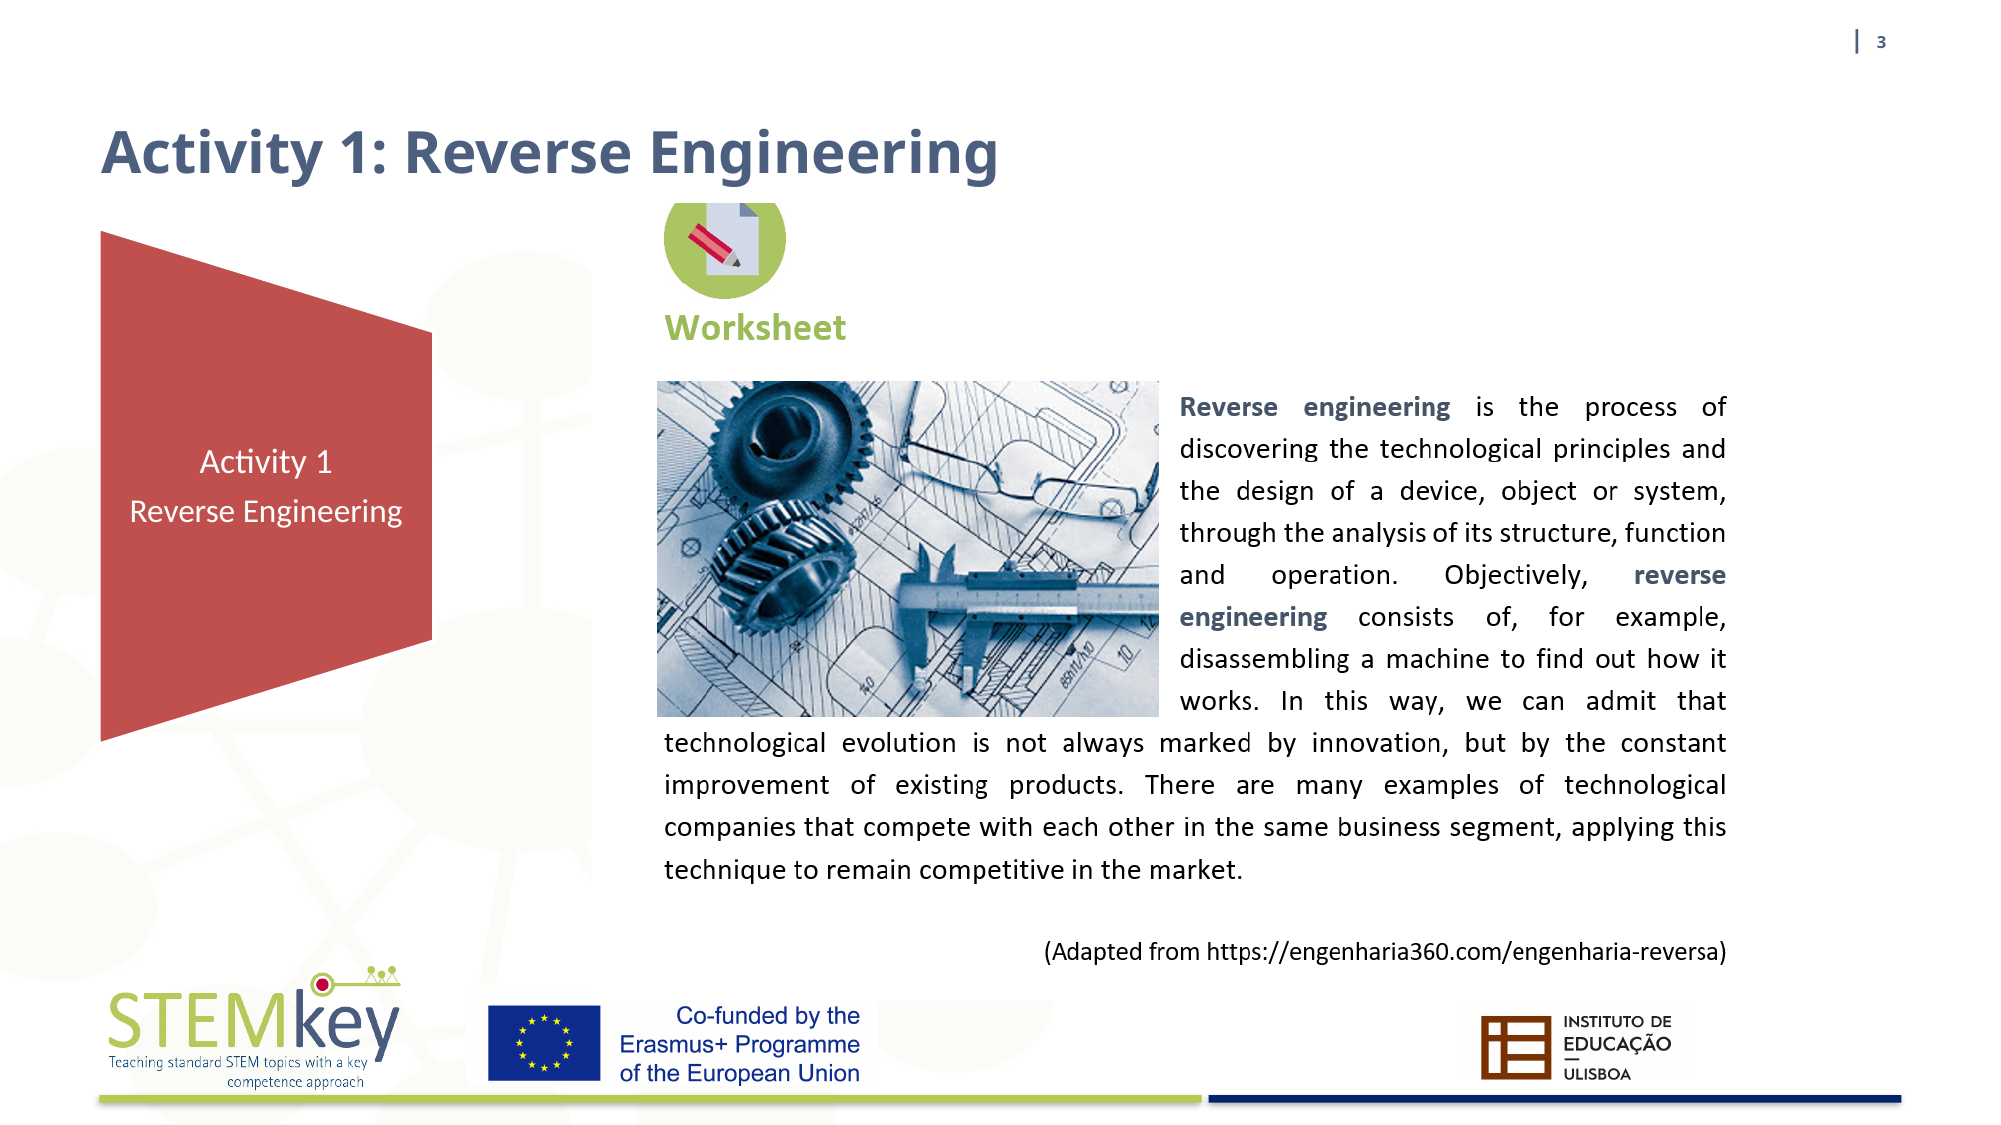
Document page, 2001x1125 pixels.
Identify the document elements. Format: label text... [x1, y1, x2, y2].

picture [465, 203, 1743, 1086]
slide_number | 3 [1772, 9, 1902, 69]
picture [99, 959, 404, 1095]
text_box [98, 227, 435, 745]
title Activity 1: Reverse Engineering [86, 97, 1641, 204]
